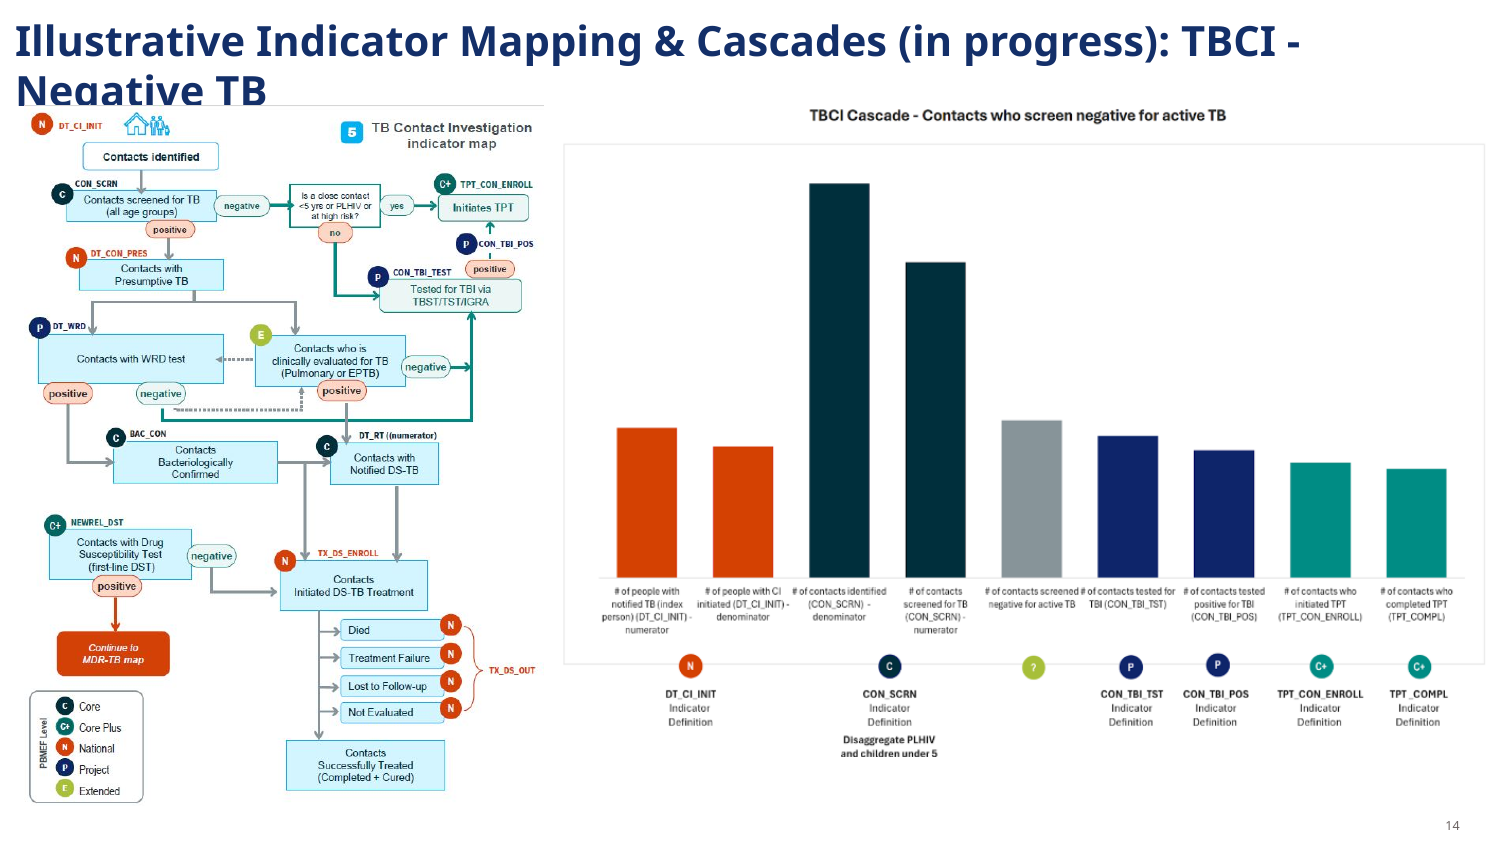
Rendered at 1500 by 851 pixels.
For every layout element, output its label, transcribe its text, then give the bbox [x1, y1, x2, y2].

picture [554, 105, 1500, 757]
text_box Illustrative Indicator Mapping & Cascades (in progress): TBCI - Negative TB [0, 0, 1500, 130]
picture [24, 105, 544, 807]
slide_number 14 [1370, 765, 1475, 851]
